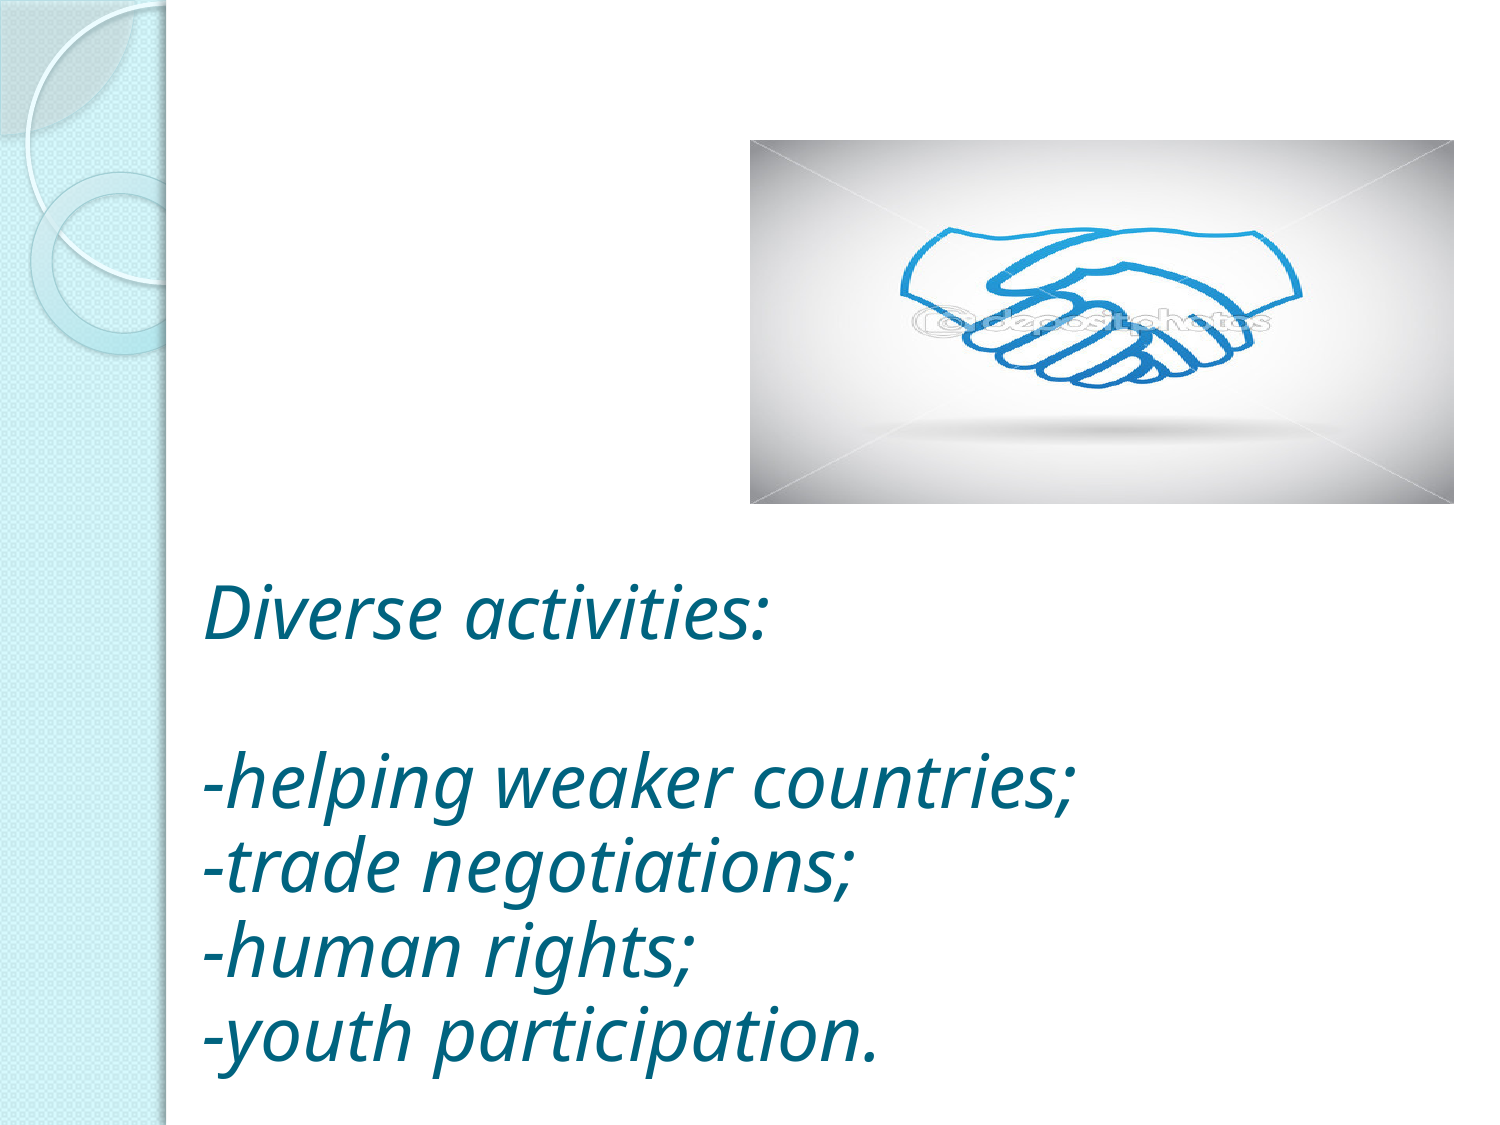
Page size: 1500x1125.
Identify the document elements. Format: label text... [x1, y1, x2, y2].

picture [749, 140, 1454, 505]
list Diverse activities: -helping weaker countries; -trade negotiations; -human rights; -youth participation. [187, 574, 1388, 1125]
